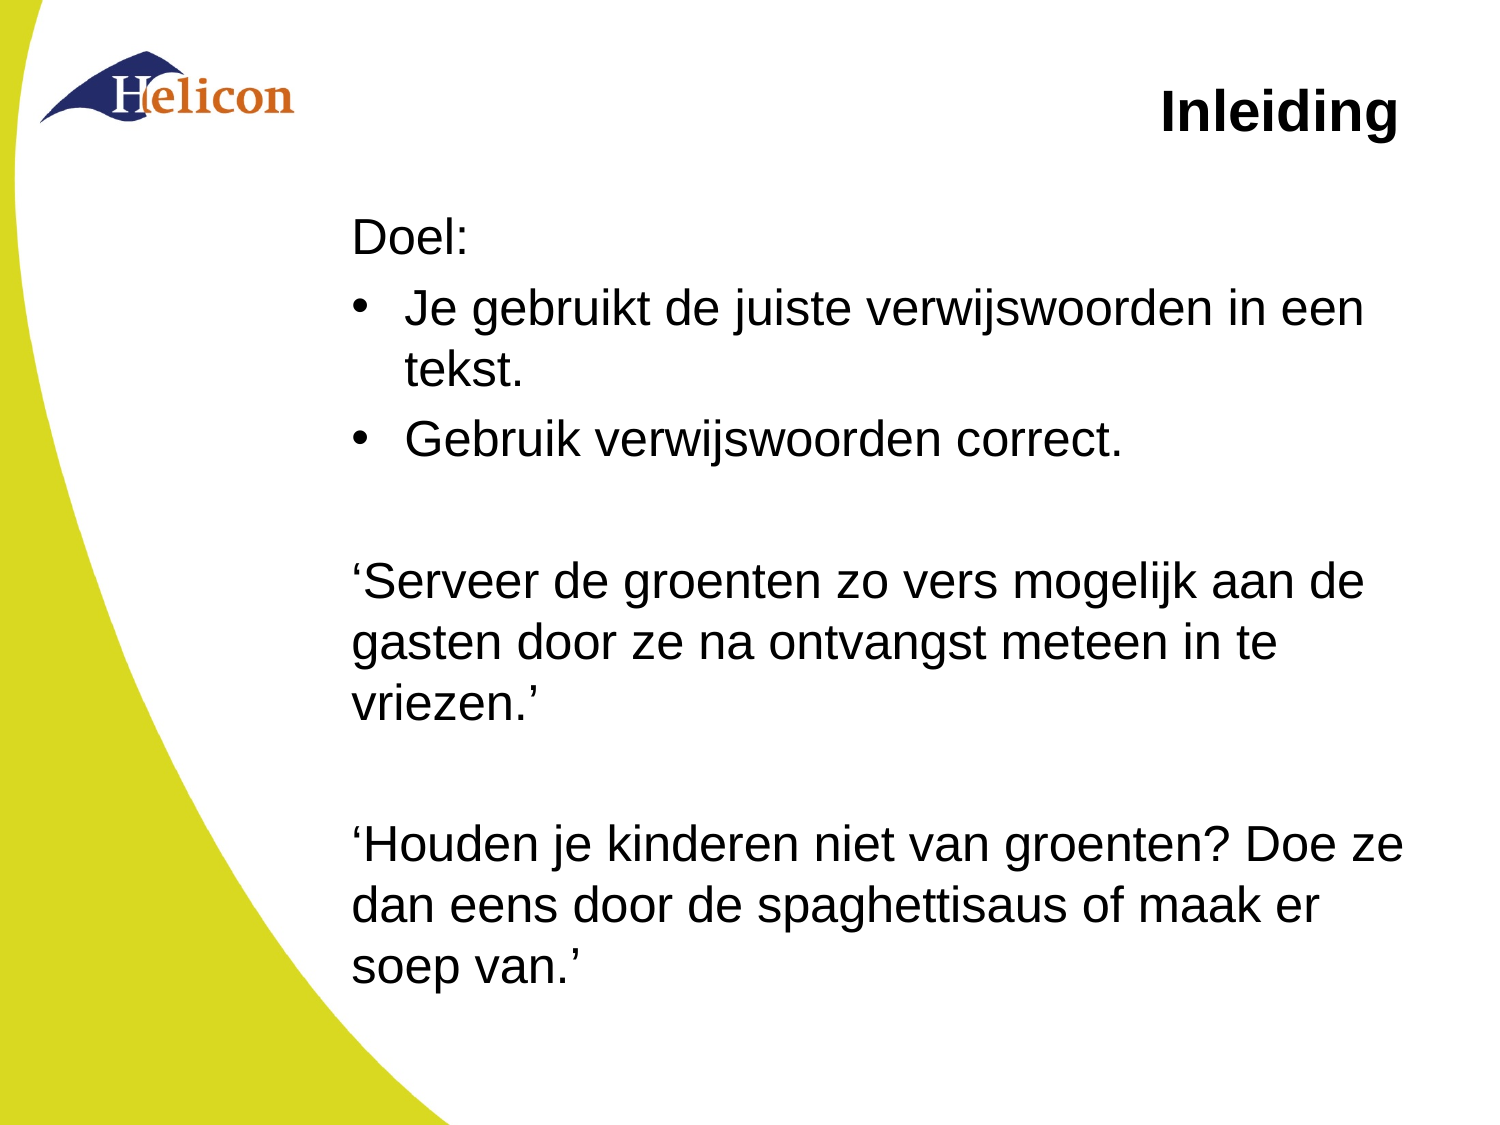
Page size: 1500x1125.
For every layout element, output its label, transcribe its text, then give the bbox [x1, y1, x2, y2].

list Doel: Je gebruikt de juiste verwijswoorden in een tekst. Gebruik verwijswoorden correct. ‘Serveer de groenten zo vers mogelijk aan de gasten door ze na ontvangst meteen in te vriezen.’ ‘Houden je kinderen niet van groenten? Doe ze dan eens door de spaghettisaus of maak er soep van.’ [336, 196, 1425, 1005]
title Inleiding [324, 54, 1415, 161]
picture [0, 0, 1500, 1125]
